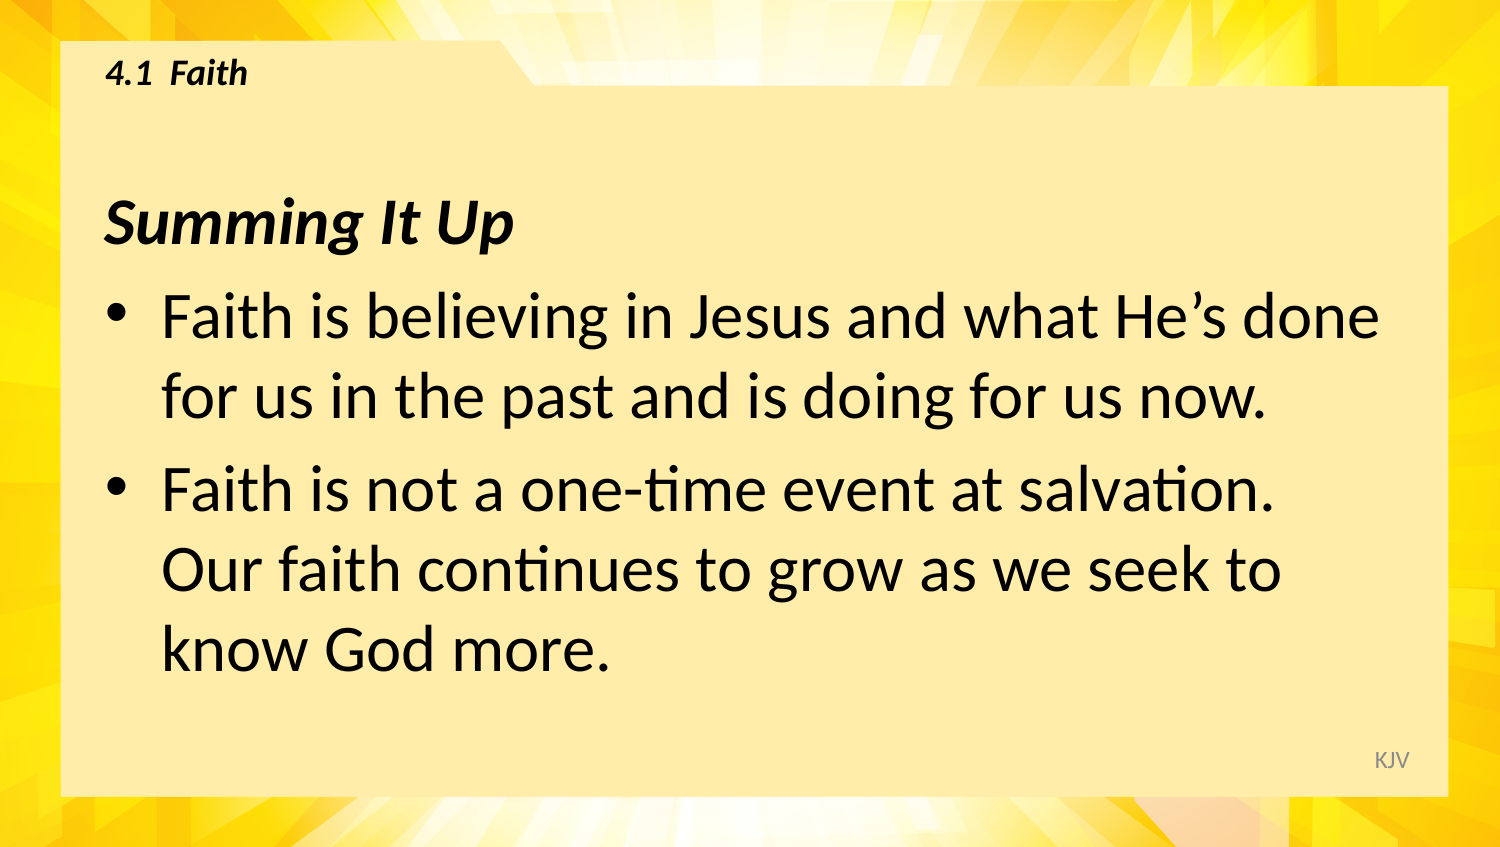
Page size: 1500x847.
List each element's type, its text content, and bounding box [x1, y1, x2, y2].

list Summing It Up Faith is believing in Jesus and what He’s done for us in the past and is doing for us now. Faith is not a one-time event at salvation. Our faith continues to grow as we seek to know God more. [89, 141, 1403, 722]
title 4.1 Faith [89, 33, 1420, 108]
picture [0, 0, 1500, 847]
footer KJV [950, 736, 1425, 782]
